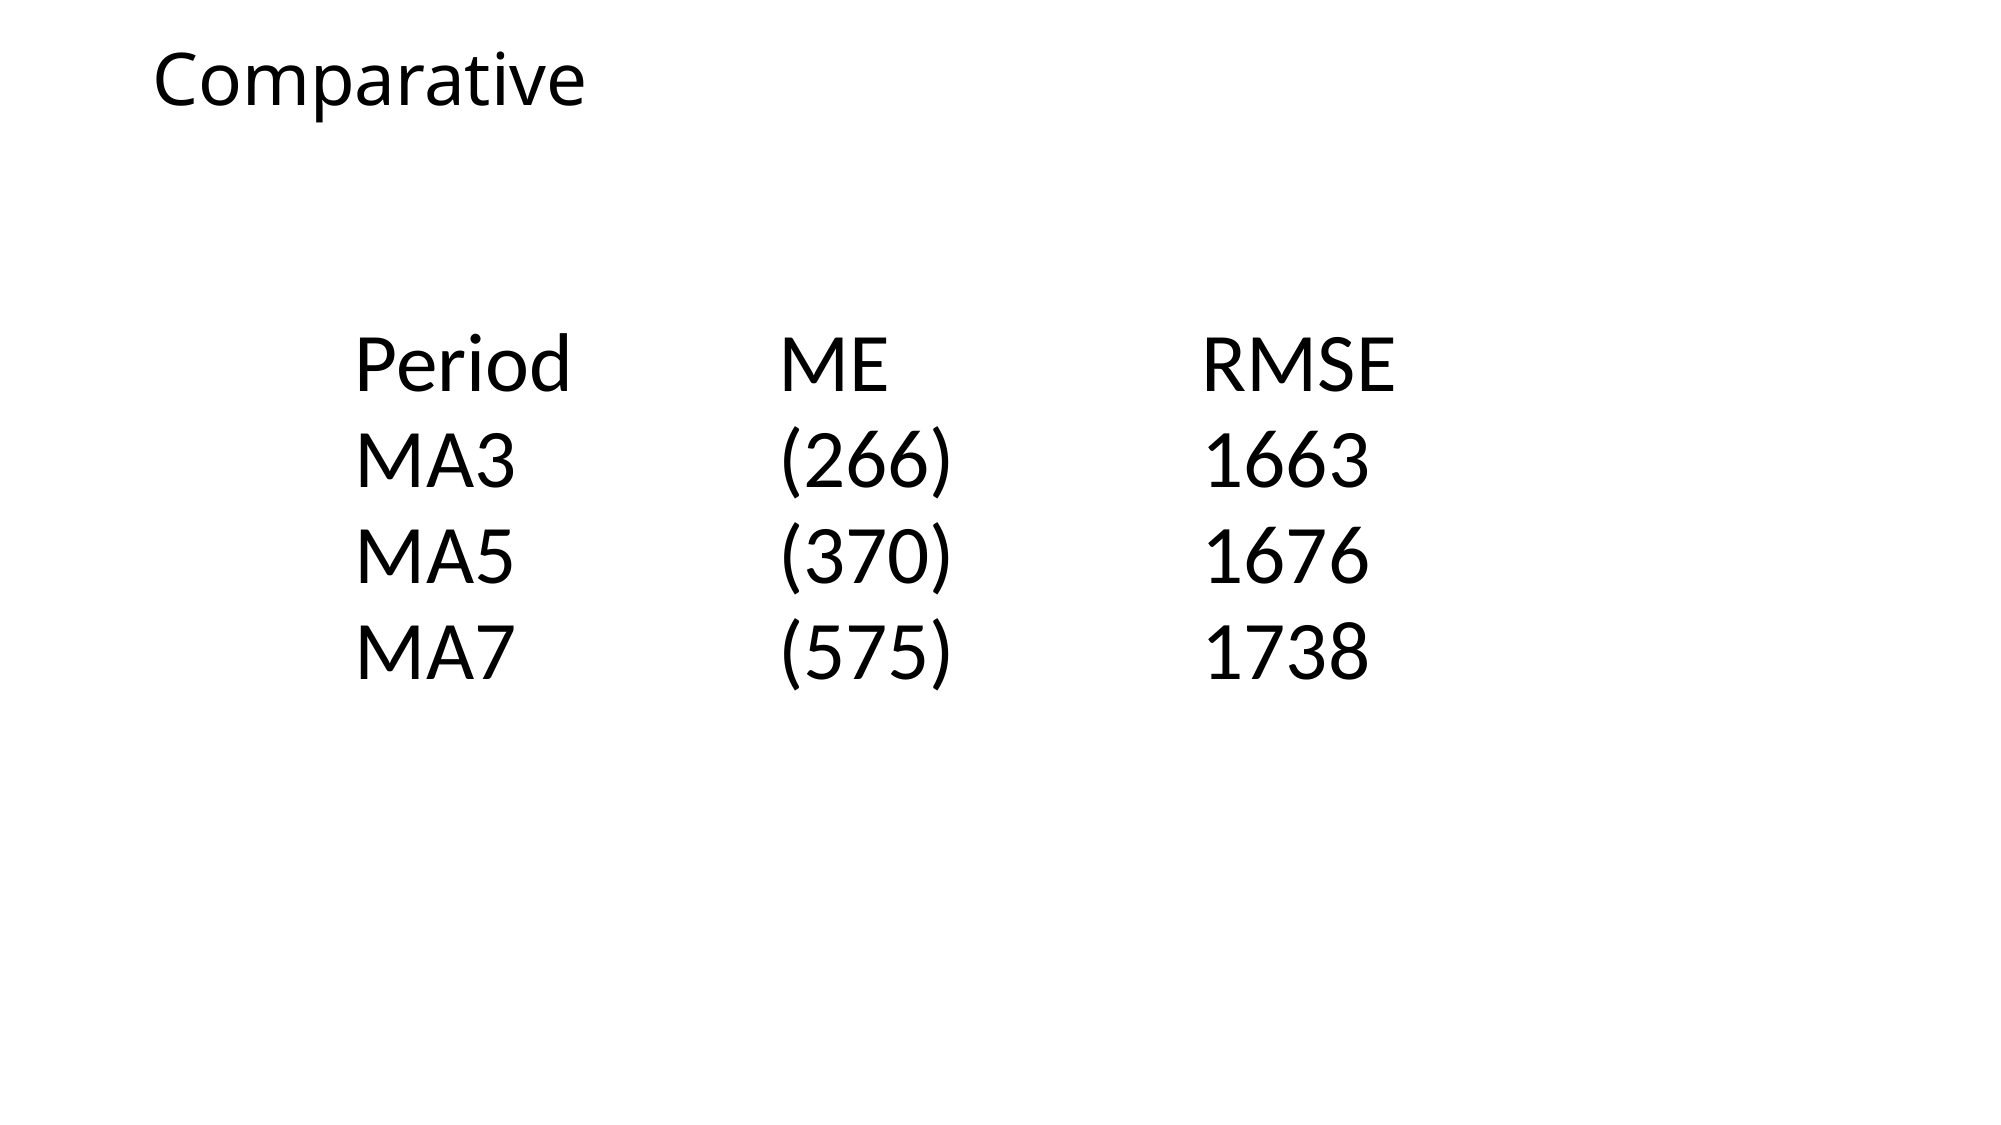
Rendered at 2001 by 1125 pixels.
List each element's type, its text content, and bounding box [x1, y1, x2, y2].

table_cell (266) [770, 413, 1193, 509]
table_header RMSE [1193, 317, 1616, 413]
table_cell 1738 [1193, 604, 1616, 700]
title Comparative [137, 35, 1863, 130]
table_cell 1663 [1193, 413, 1616, 509]
table_cell MA7 [347, 604, 770, 700]
table_header Period [347, 317, 770, 413]
table_cell (370) [770, 509, 1193, 604]
table_cell 1676 [1193, 509, 1616, 604]
table_header ME [770, 317, 1193, 413]
table_cell (575) [770, 604, 1193, 700]
table_cell MA5 [347, 509, 770, 604]
table_cell MA3 [347, 413, 770, 509]
